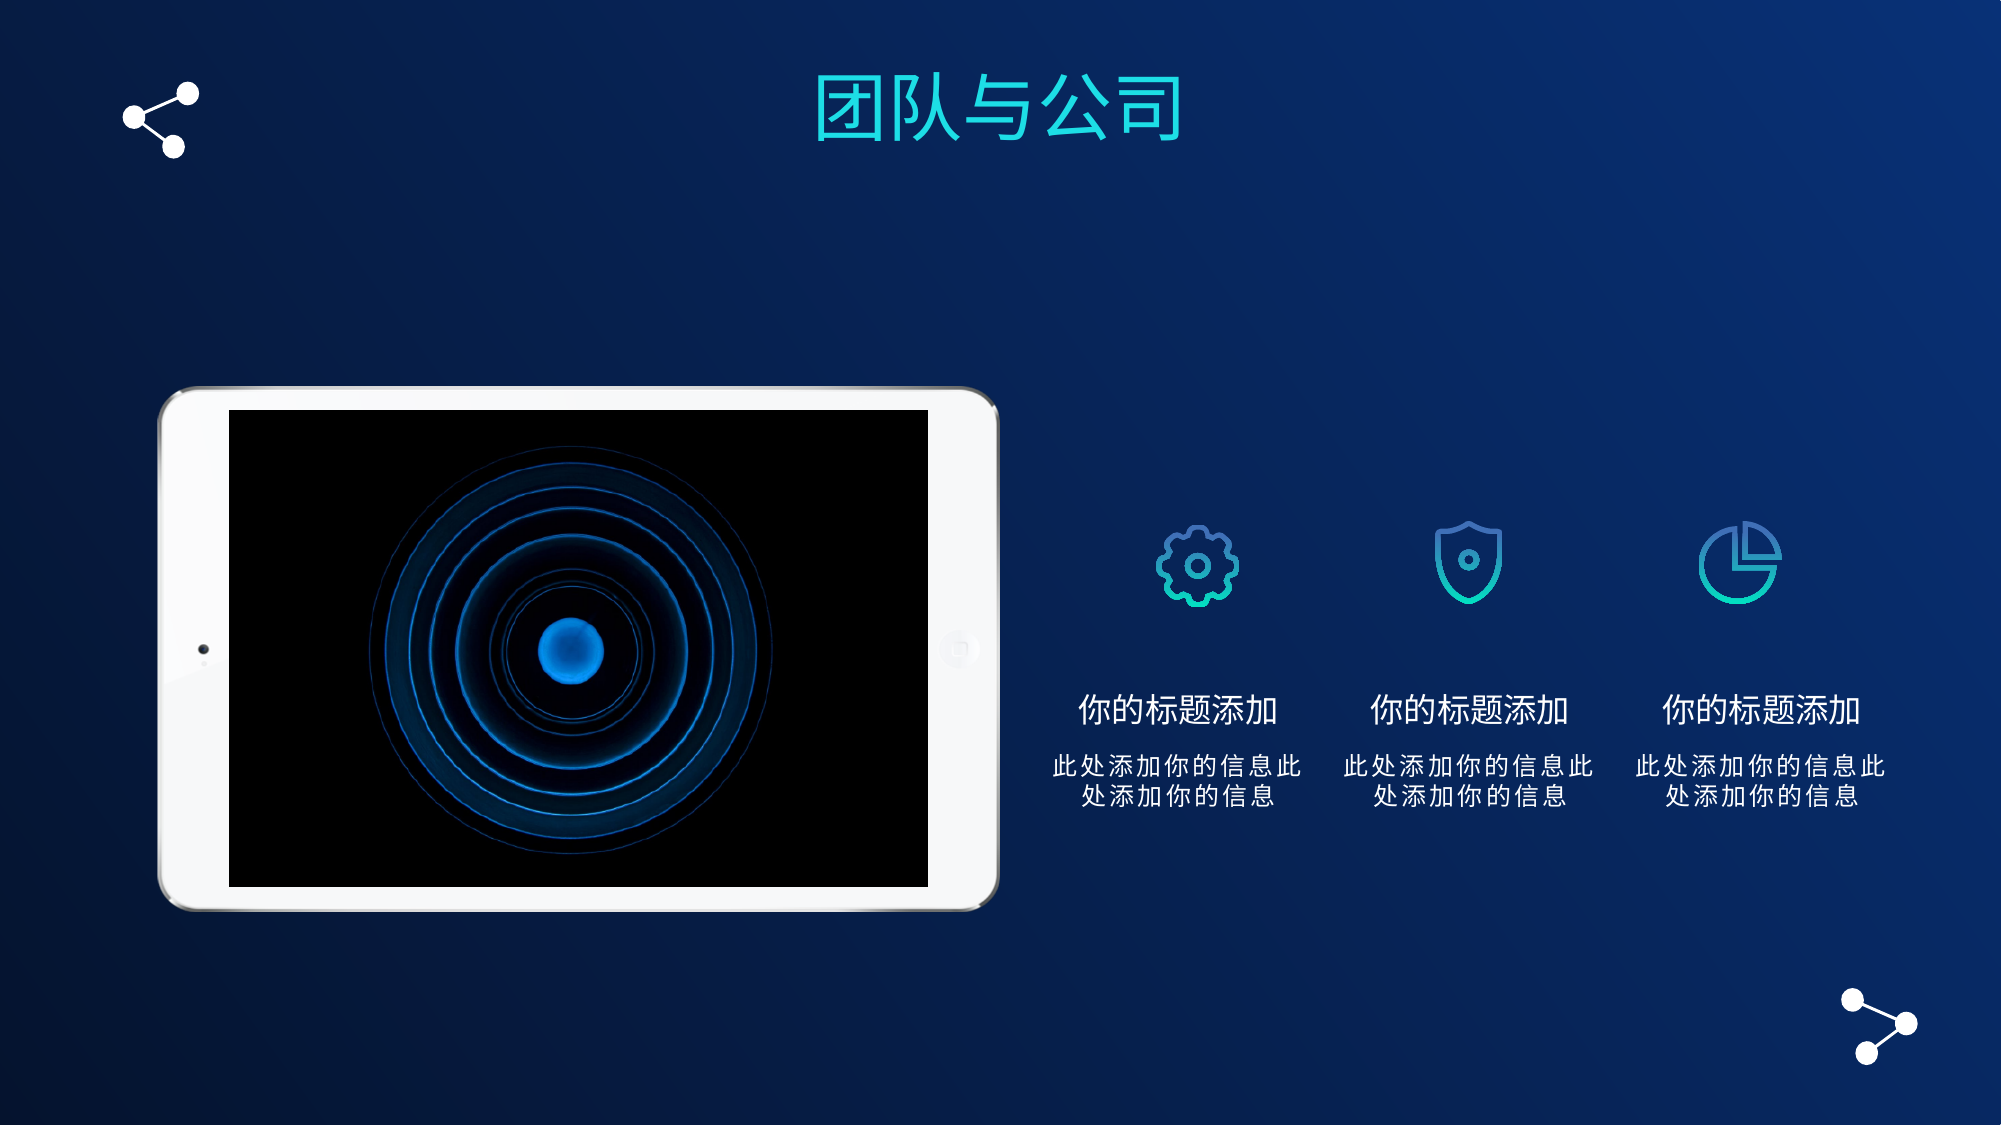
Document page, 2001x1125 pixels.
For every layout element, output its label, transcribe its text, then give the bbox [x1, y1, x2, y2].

text_box [1696, 518, 1784, 607]
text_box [1594, 682, 1930, 819]
text_box [1433, 518, 1505, 607]
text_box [1010, 682, 1300, 819]
text_box [1154, 522, 1242, 610]
text_box 团队与公司 [563, 52, 1438, 158]
text_box [120, 79, 202, 161]
picture [158, 226, 999, 1071]
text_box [1302, 682, 1592, 819]
text_box [1839, 985, 1920, 1068]
